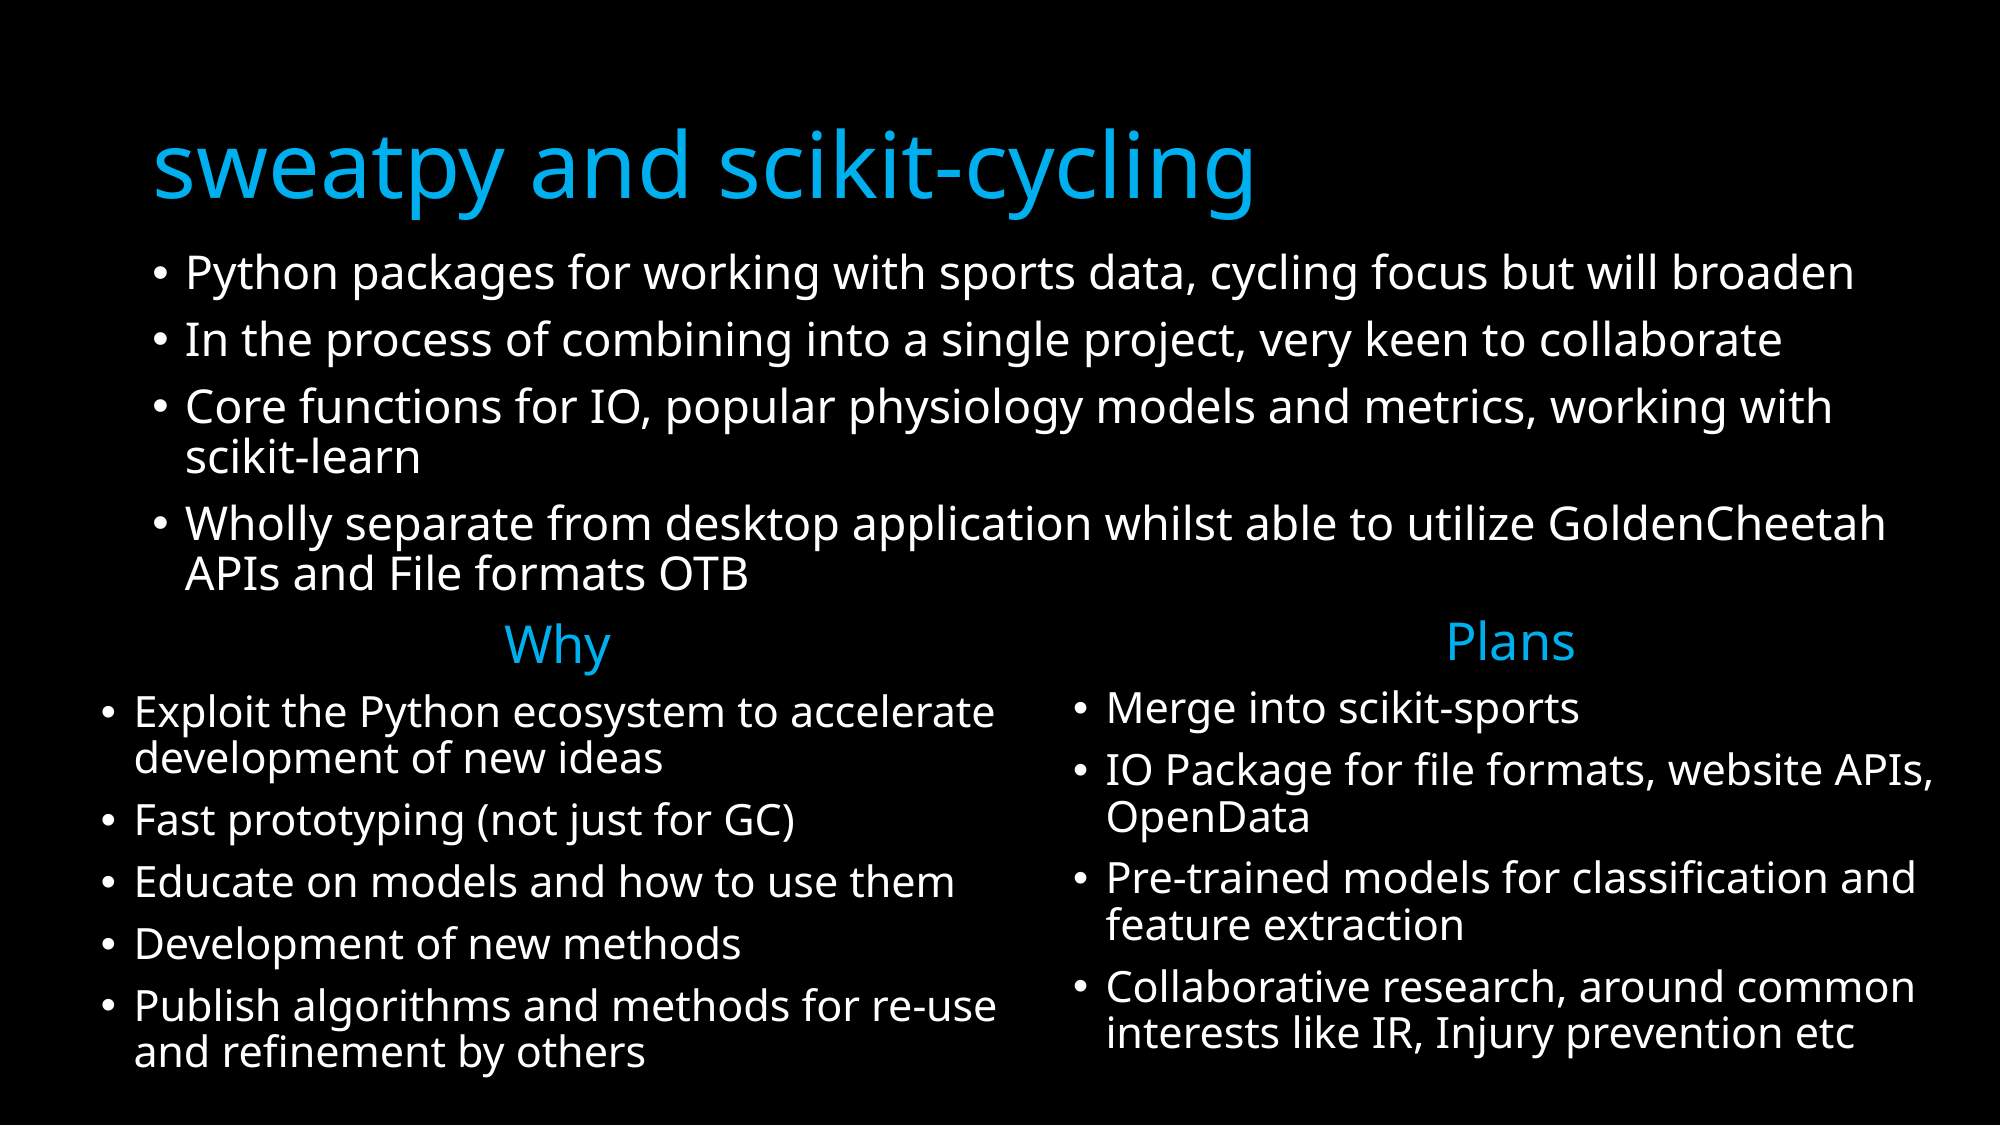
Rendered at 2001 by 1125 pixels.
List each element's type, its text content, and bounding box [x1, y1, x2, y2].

text_box Why Exploit the Python ecosystem to accelerate development of new ideas Fast prototyping (not just for GC) Educate on models and how to use them Development of new methods Publish algorithms and methods for re-use and refinement by others [85, 544, 1030, 1092]
text_box Plans Merge into scikit-sports IO Package for file formats, website APIs, OpenData Pre-trained models for classification and feature extraction Collaborative research, around common interests like IR, Injury prevention etc [1058, 607, 1964, 1075]
list Python packages for working with sports data, cycling focus but will broaden In the process of combining into a single project, very keen to collaborate Core functions for IO, popular physiology models and metrics, working with scikit-learn Wholly separate from desktop application whilst able to utilize GoldenCheetah APIs and File formats OTB [137, 242, 1956, 615]
title sweatpy and scikit-cycling [137, 59, 1863, 242]
